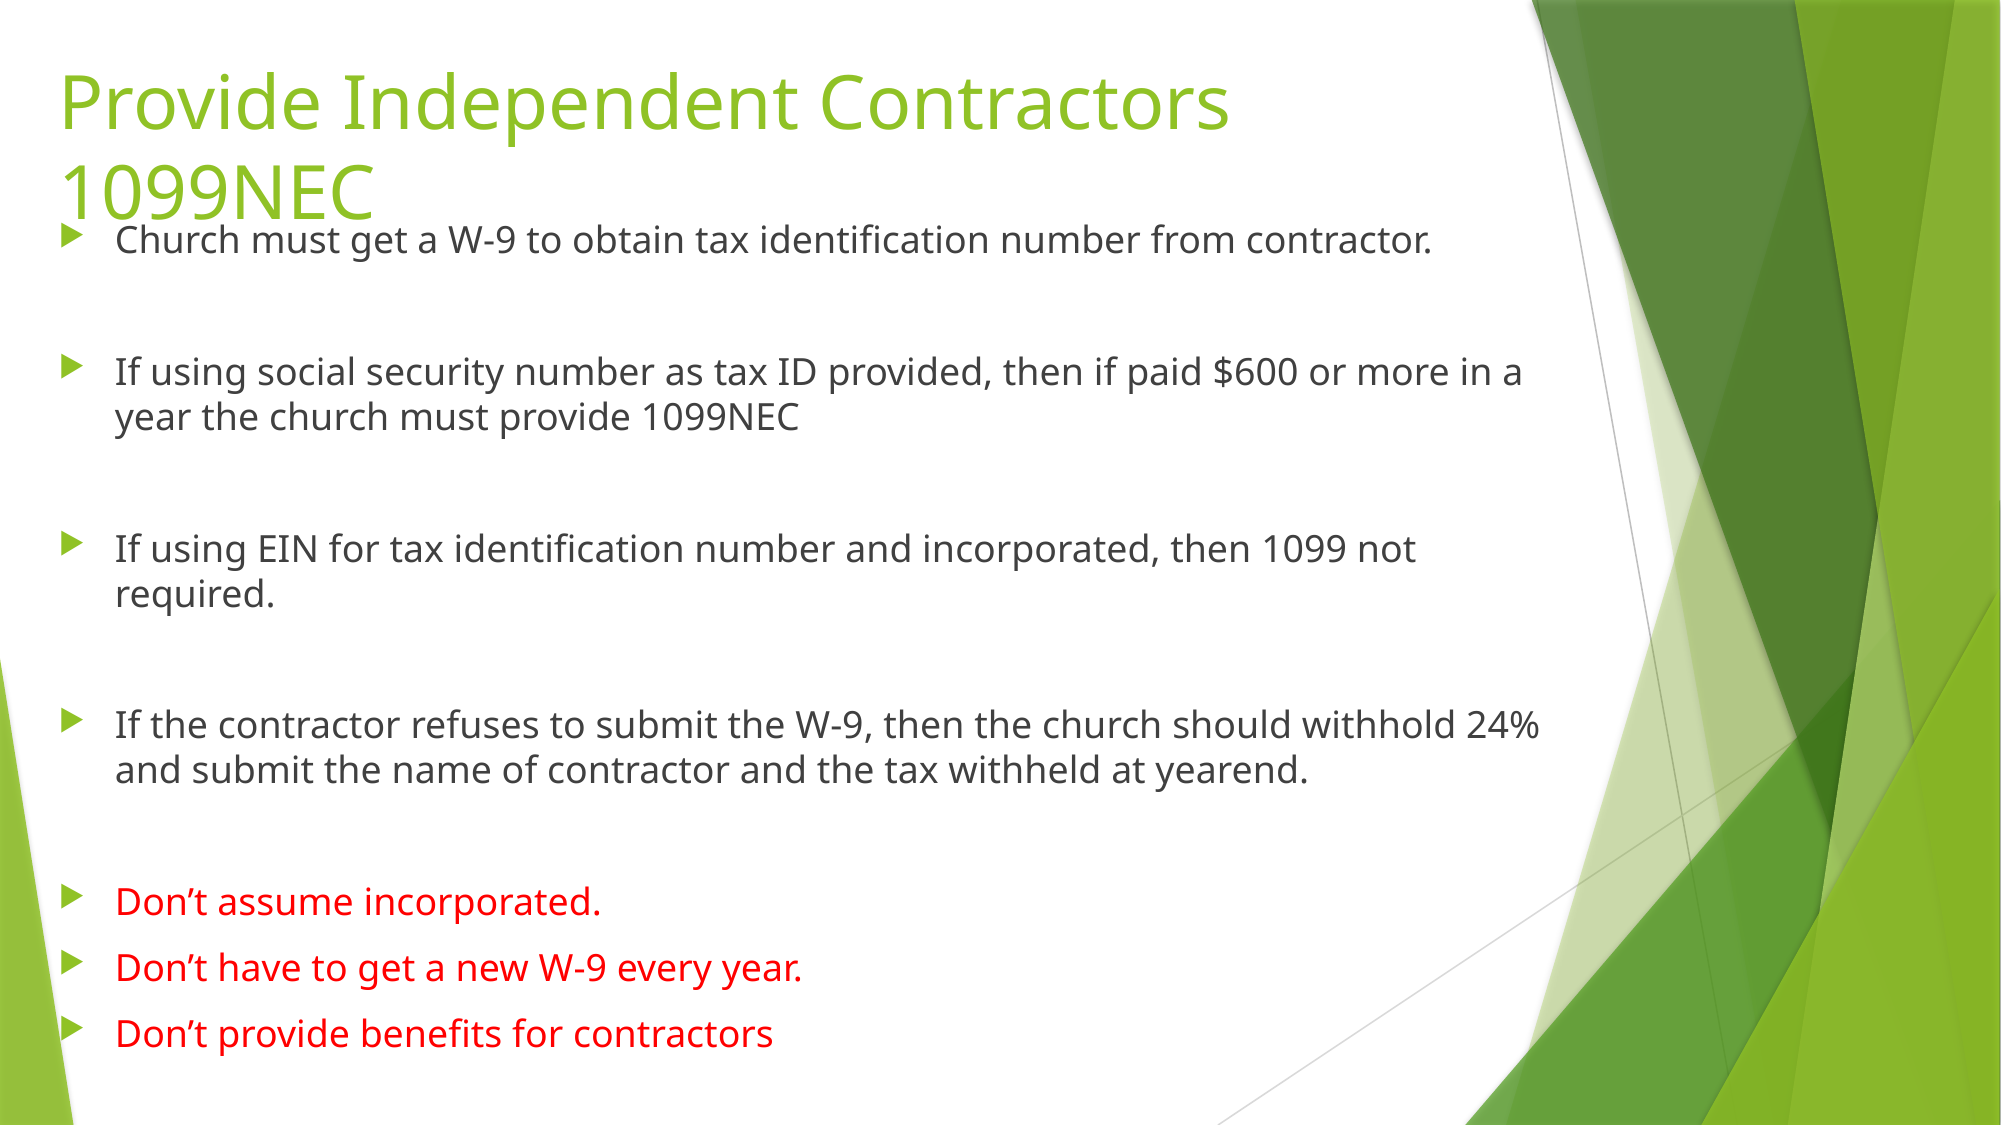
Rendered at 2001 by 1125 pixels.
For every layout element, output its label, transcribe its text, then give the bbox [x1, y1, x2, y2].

title Provide Independent Contractors 1099NEC [43, 46, 1533, 208]
list Church must get a W-9 to obtain tax identification number from contractor. If using social security number as tax ID provided, then if paid $600 or more in a year the church must provide 1099NEC If using EIN for tax identification number and incorporated, then 1099 not required. If the contractor refuses to submit the W-9, then the church should withhold 24% and submit the name of contractor and the tax withheld at yearend. Don’t assume incorporated. Don’t have to get a new W-9 every year. Don’t provide benefits for contractors [43, 208, 1592, 917]
